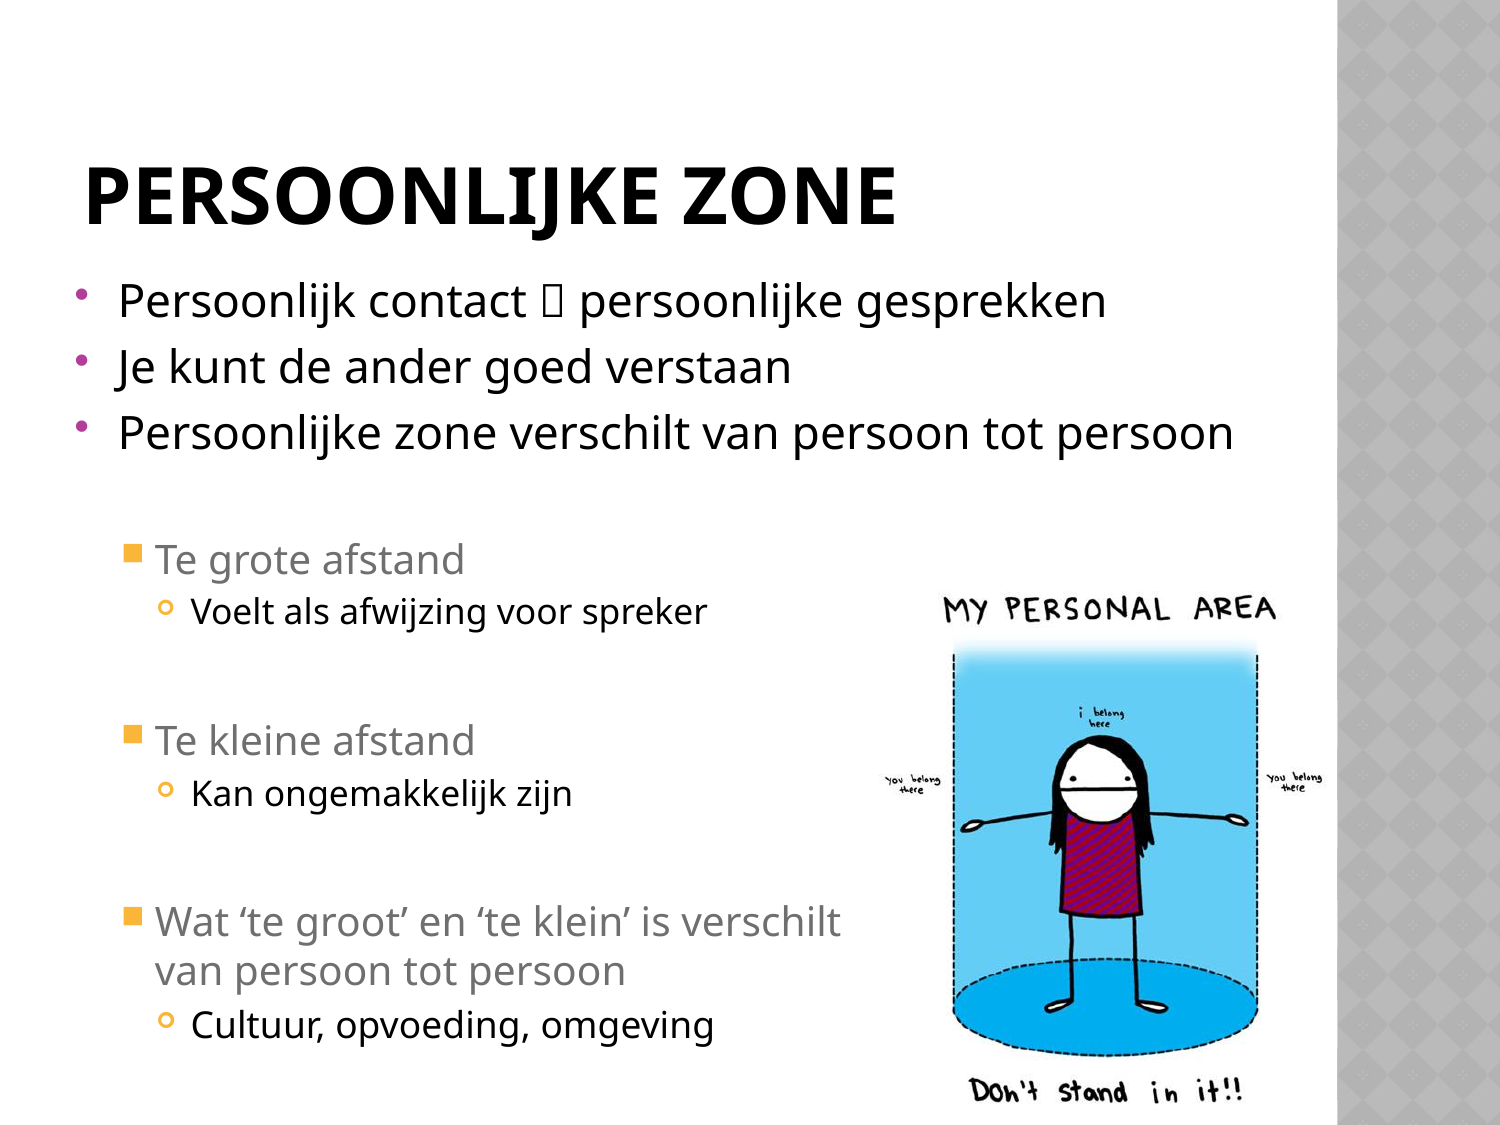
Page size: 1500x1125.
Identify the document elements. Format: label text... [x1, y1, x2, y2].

title Persoonlijke zone [75, 52, 1263, 240]
list Persoonlijk contact  persoonlijke gesprekken Je kunt de ander goed verstaan Persoonlijke zone verschilt van persoon tot persoon Te grote afstand Voelt als afwijzing voor spreker Te kleine afstand Kan ongemakkelijk zijn Wat ‘te groot’ en ‘te klein’ is verschilt van persoon tot persoon Cultuur, opvoeding, omgeving [61, 264, 1317, 1059]
picture [879, 576, 1331, 1125]
